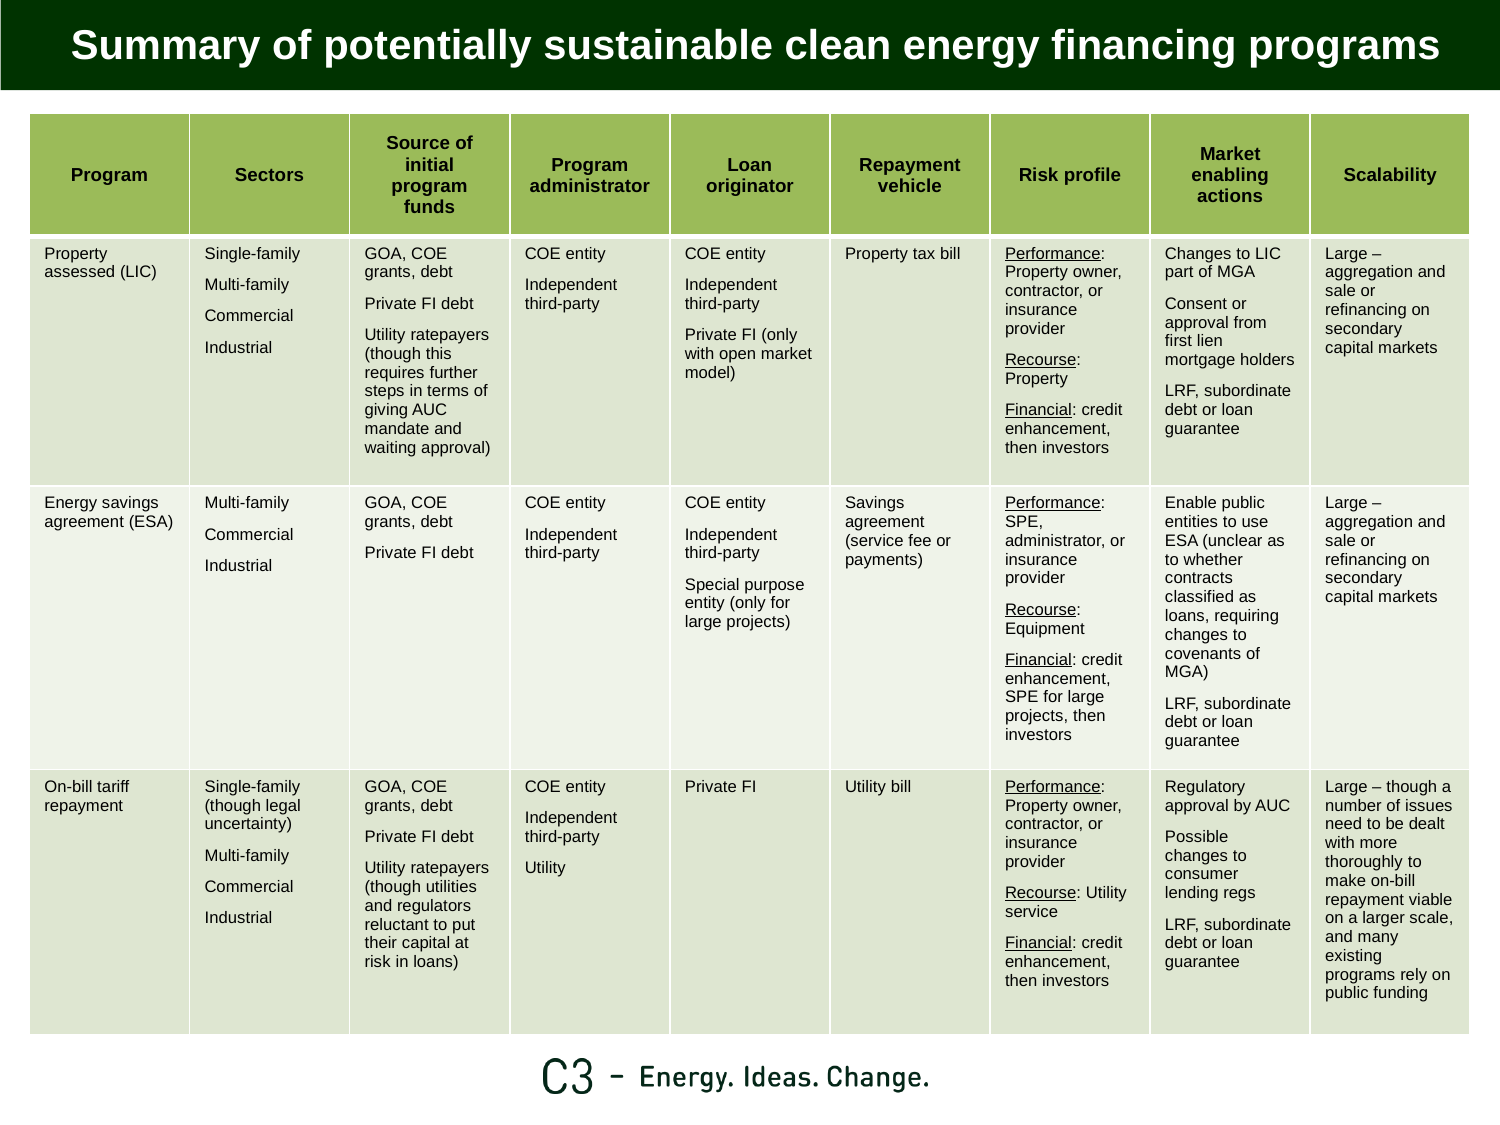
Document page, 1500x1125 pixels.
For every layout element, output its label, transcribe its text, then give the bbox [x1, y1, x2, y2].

table_cell Enable public entities to use ESA (unclear as to whether contracts classified as loans, requiring changes to covenants of MGA) LRF, subordinate debt or loan guarantee [1151, 487, 1309, 769]
table_cell Performance: Property owner, contractor, or insurance provider Recourse: Utility service Financial: credit enhancement, then investors [991, 770, 1149, 1034]
table_cell Utility bill [831, 770, 989, 1034]
table_cell Property tax bill [831, 239, 989, 485]
table_cell COE entity Independent third-party Utility [511, 770, 669, 1034]
picture [543, 1058, 928, 1094]
table_cell Large – aggregation and sale or refinancing on secondary capital markets [1311, 239, 1469, 485]
table_header Program administrator [511, 114, 669, 234]
table_header Loan originator [671, 114, 829, 234]
table_cell Changes to LIC part of MGA Consent or approval from first lien mortgage holders LRF, subordinate debt or loan guarantee [1151, 239, 1309, 485]
table_cell Regulatory approval by AUC Possible changes to consumer lending regs LRF, subordinate debt or loan guarantee [1151, 770, 1309, 1034]
text_box Summary of potentially sustainable clean energy financing programs [0, 0, 1500, 91]
table_header Risk profile [991, 114, 1149, 234]
table_cell COE entity Independent third-party [511, 487, 669, 769]
table_cell COE entity Independent third-party [511, 239, 669, 485]
table_header Program [30, 114, 189, 234]
table_cell Single-family (though legal uncertainty) Multi-family Commercial Industrial [190, 770, 349, 1034]
table_cell Single-family Multi-family Commercial Industrial [190, 239, 349, 485]
table_header Scalability [1311, 114, 1469, 234]
table_header Repayment vehicle [831, 114, 989, 234]
table_cell On-bill tariff repayment [30, 770, 189, 1034]
table_cell Energy savings agreement (ESA) [30, 487, 189, 769]
table_cell GOA, COE grants, debt Private FI debt [350, 487, 509, 769]
table_header Sectors [190, 114, 349, 234]
table_header Market enabling actions [1151, 114, 1309, 234]
table_cell Performance: Property owner, contractor, or insurance provider Recourse: Property Financial: credit enhancement, then investors [991, 239, 1149, 485]
table_cell COE entity Independent third-party Private FI (only with open market model) [671, 239, 829, 485]
table_cell Property assessed (LIC) [30, 239, 189, 485]
table_cell Multi-family Commercial Industrial [190, 487, 349, 769]
table_cell COE entity Independent third-party Special purpose entity (only for large projects) [671, 487, 829, 769]
table_cell Large – aggregation and sale or refinancing on secondary capital markets [1311, 487, 1469, 769]
table_header Source of initial program funds [350, 114, 509, 234]
table_cell GOA, COE grants, debt Private FI debt Utility ratepayers (though this requires further steps in terms of giving AUC mandate and waiting approval) [350, 239, 509, 485]
table_cell Private FI [671, 770, 829, 1034]
table_cell Savings agreement (service fee or payments) [831, 487, 989, 769]
table_cell GOA, COE grants, debt Private FI debt Utility ratepayers (though utilities and regulators reluctant to put their capital at risk in loans) [350, 770, 509, 1034]
table_cell Large – though a number of issues need to be dealt with more thoroughly to make on-bill repayment viable on a larger scale, and many existing programs rely on public funding [1311, 770, 1469, 1034]
table_cell Performance: SPE, administrator, or insurance provider Recourse: Equipment Financial: credit enhancement, SPE for large projects, then investors [991, 487, 1149, 769]
